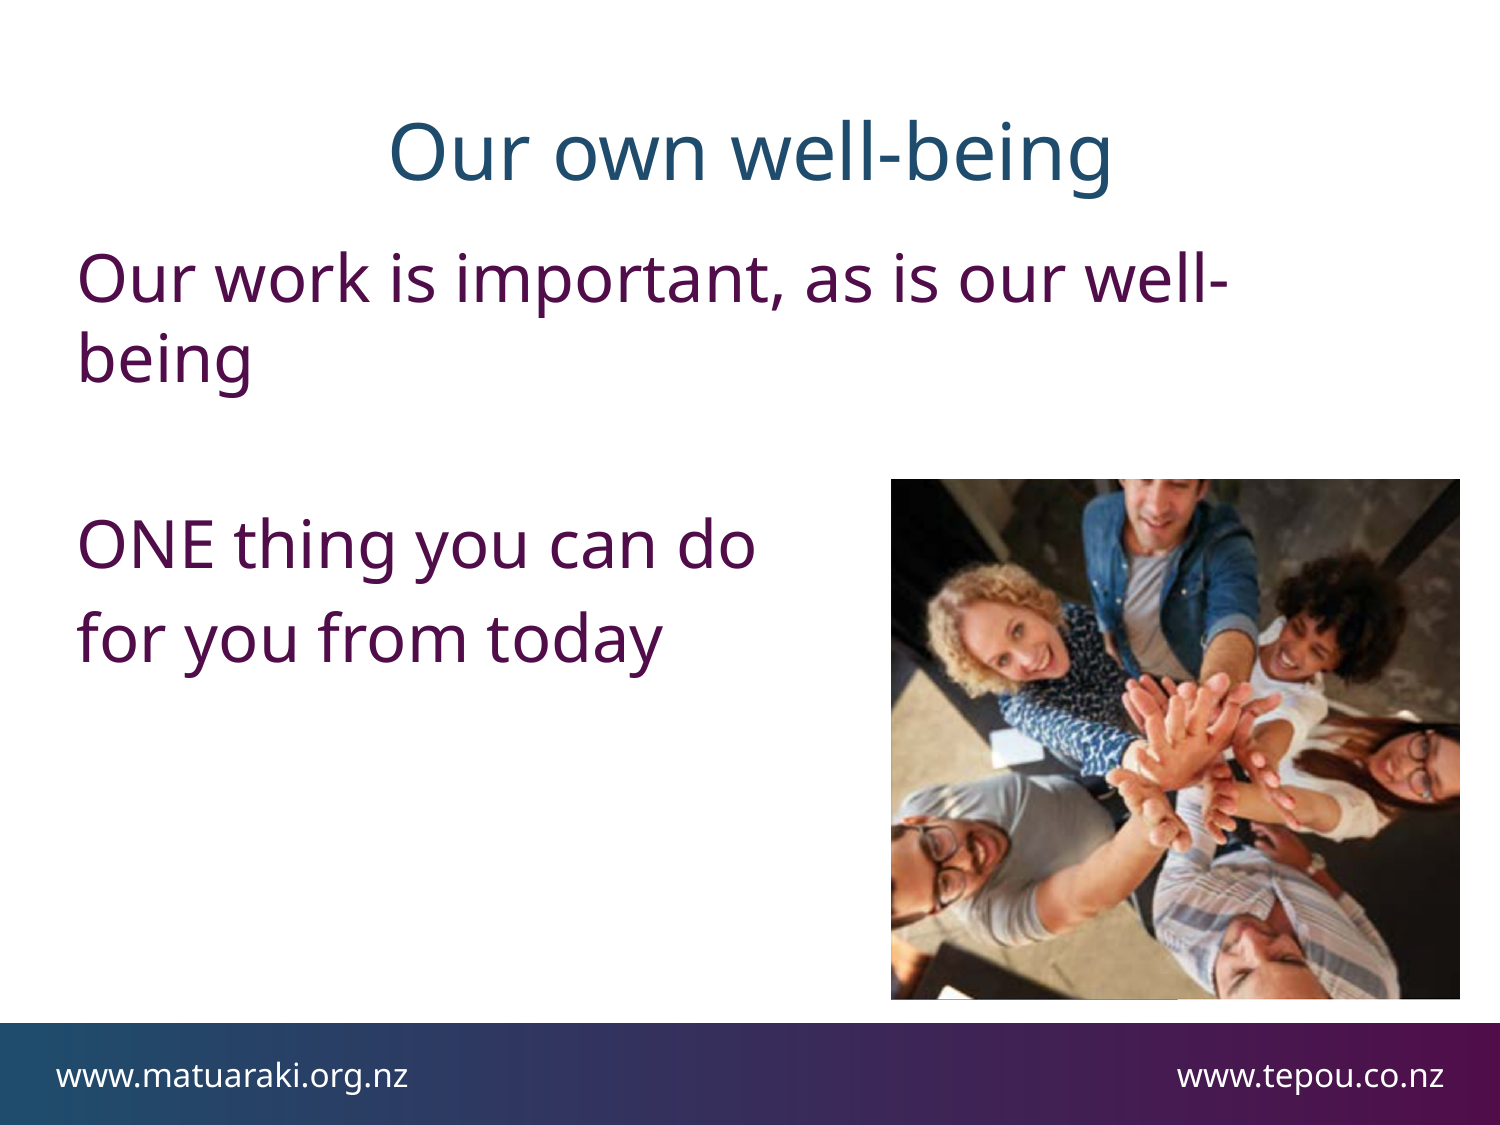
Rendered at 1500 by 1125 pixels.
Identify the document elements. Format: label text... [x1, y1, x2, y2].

picture [891, 479, 1461, 1000]
list Our work is important, as is our well-being ONE thing you can do for you from today [61, 228, 1412, 925]
title Our own well-being [76, 66, 1427, 232]
